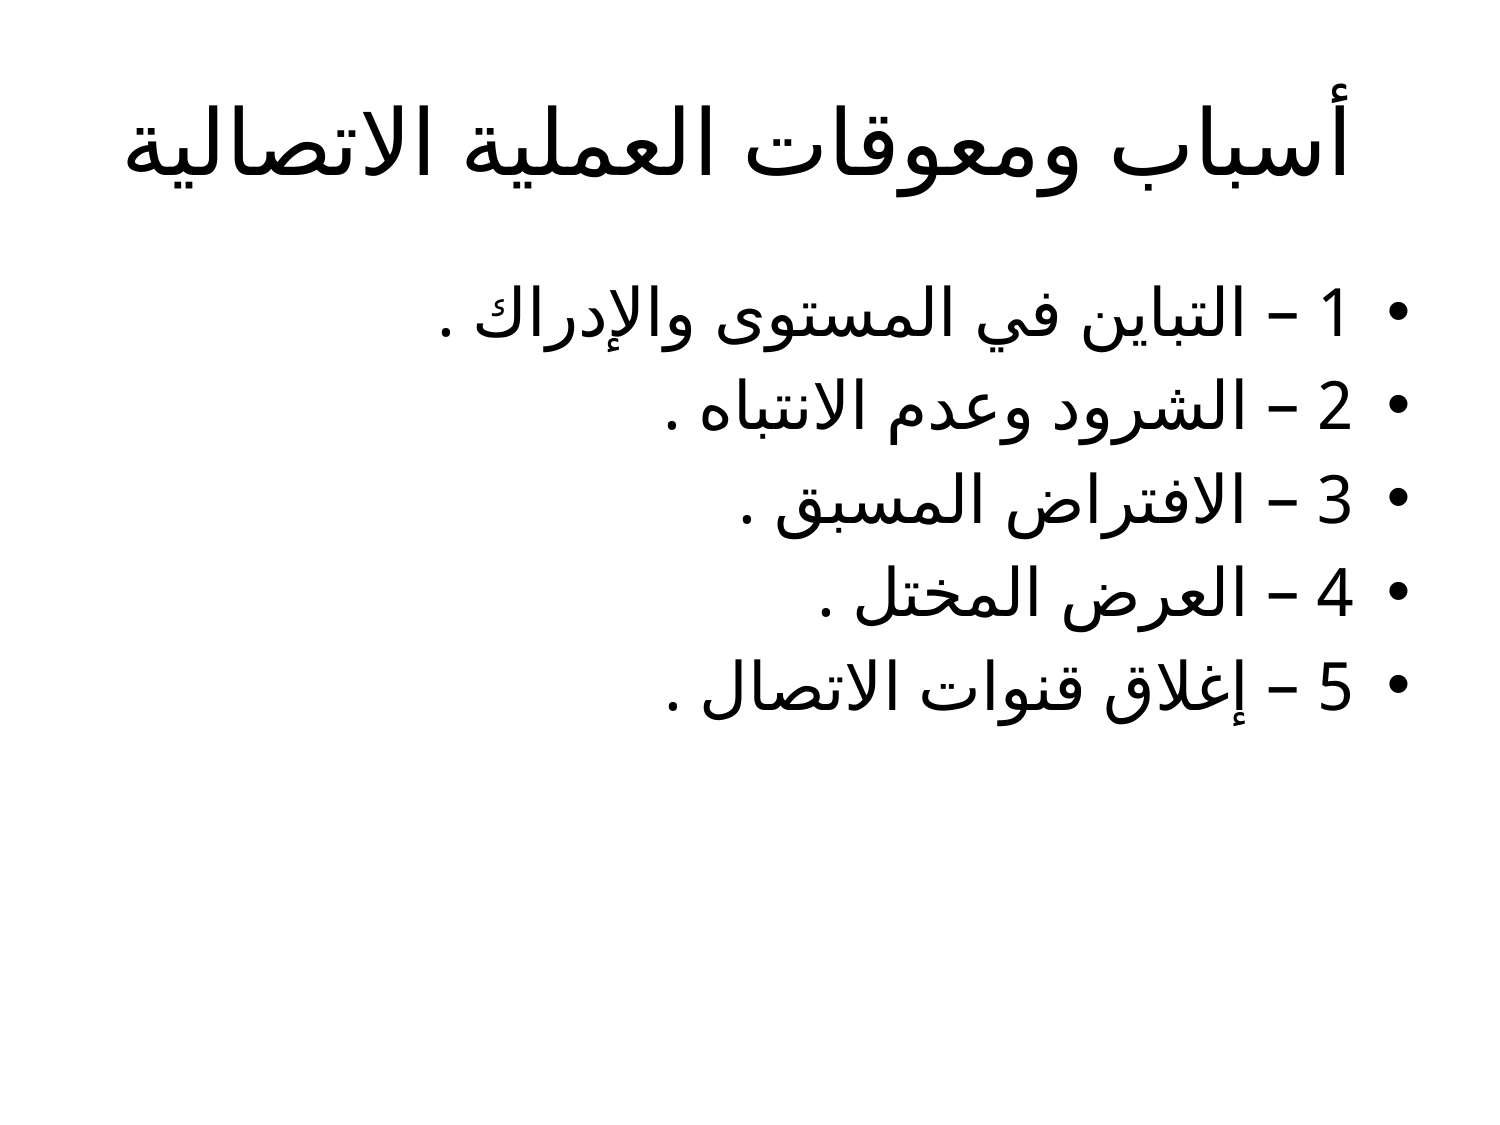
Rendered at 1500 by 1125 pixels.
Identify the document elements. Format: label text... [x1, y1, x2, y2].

title أسباب ومعوقات العملية الاتصالية [75, 45, 1425, 233]
list 1 – التباين في المستوى والإدراك . 2 – الشرود وعدم الانتباه . 3 – الافتراض المسبق . 4 – العرض المختل . 5 – إغلاق قنوات الاتصال . [75, 262, 1425, 1005]
